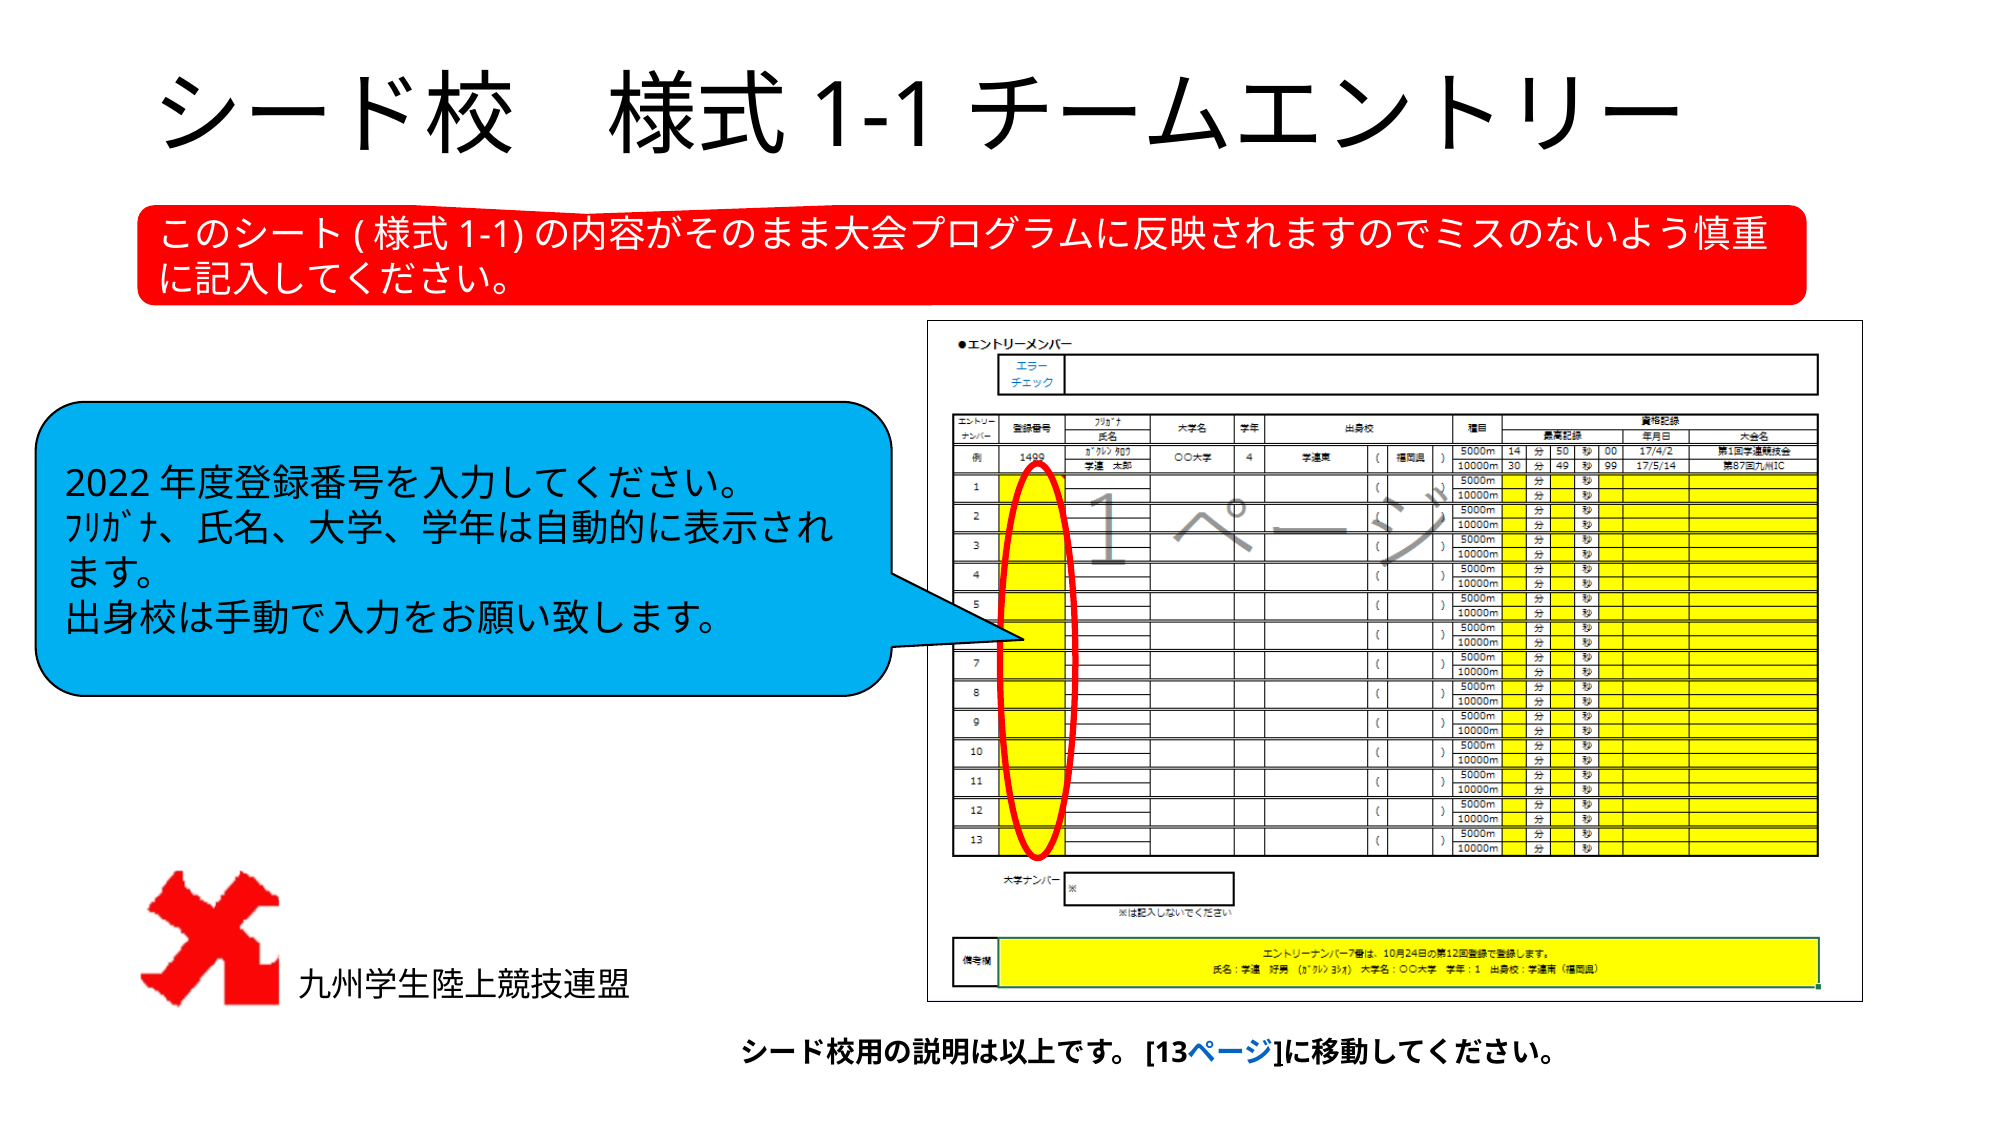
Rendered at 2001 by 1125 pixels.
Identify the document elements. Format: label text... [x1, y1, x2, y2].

title シード校 様式1-1チームエントリー [137, 59, 1863, 174]
picture [137, 863, 284, 1014]
list シード校用の説明は以上です。[13ページ]に移動してください。 [725, 1025, 1863, 1078]
text_box このシート(様式1-1)の内容がそのまま大会プログラムに反映されますのでミスのないよう慎重に記入してください。 [136, 204, 1808, 307]
text_box 2022年度登録番号を入力してください。 ﾌﾘｶﾞﾅ、氏名、大学、学年は自動的に表示されます。 出身校は手動で入力をお願い致します。 [34, 400, 927, 697]
picture [927, 320, 1863, 1002]
